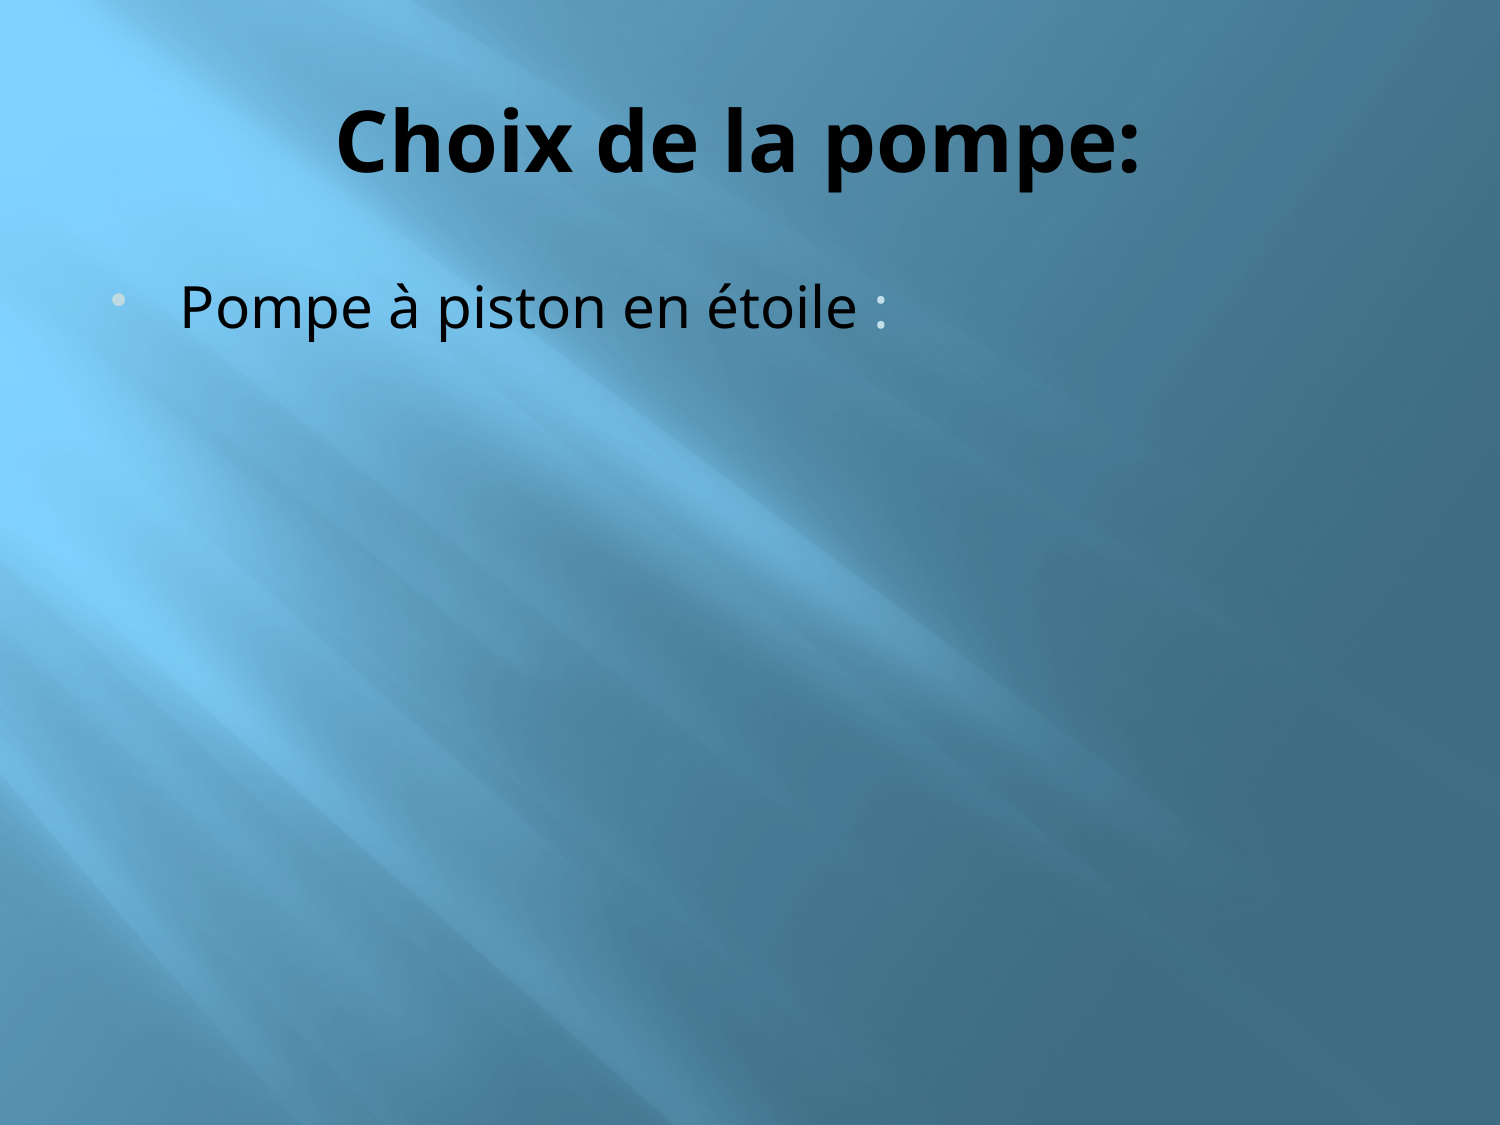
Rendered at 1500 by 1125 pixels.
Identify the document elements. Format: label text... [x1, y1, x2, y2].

list Pompe à piston en étoile : [75, 262, 1425, 364]
title Choix de la pompe: [75, 45, 1425, 233]
